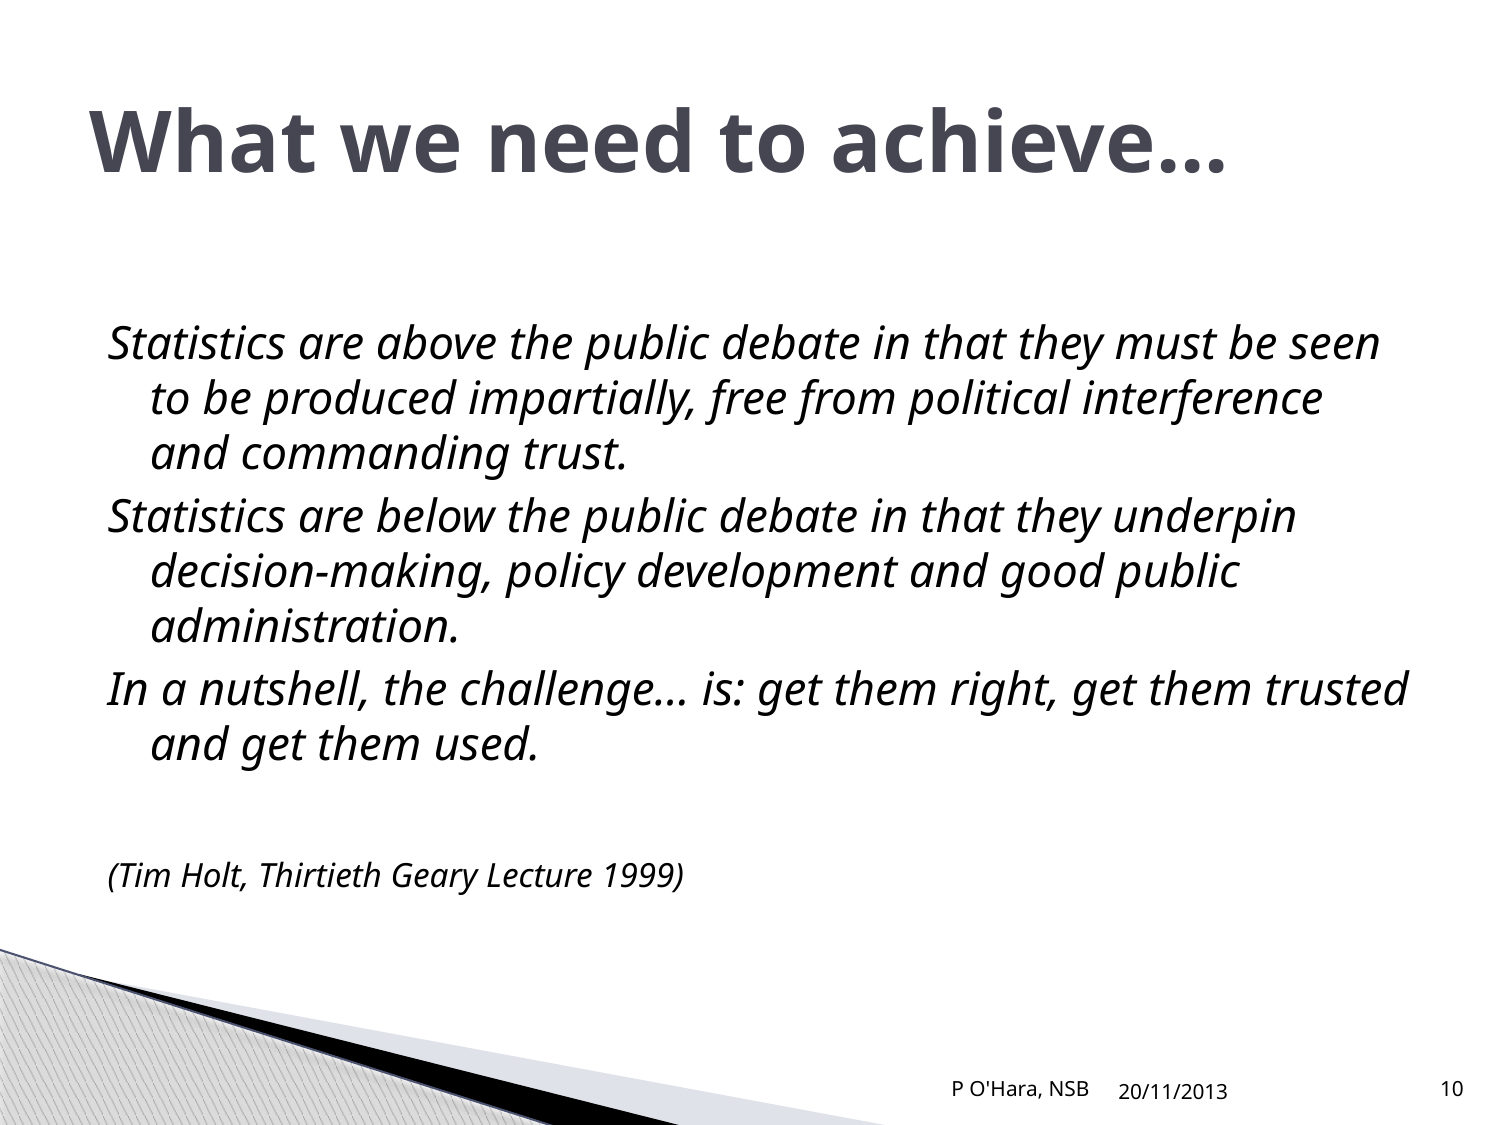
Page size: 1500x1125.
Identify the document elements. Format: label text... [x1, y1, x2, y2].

list Statistics are above the public debate in that they must be seen to be produced impartially, free from political interference and commanding trust. Statistics are below the public debate in that they underpin decision-making, policy development and good public administration. In a nutshell, the challenge... is: get them right, get them trusted and get them used. (Tim Holt, Thirtieth Geary Lecture 1999) [75, 243, 1425, 986]
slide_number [1105, 1051, 1418, 1112]
slide_number 10 [1418, 1051, 1479, 1112]
title What we need to achieve... [75, 45, 1425, 233]
footer P O'Hara, NSB [718, 1051, 1105, 1112]
